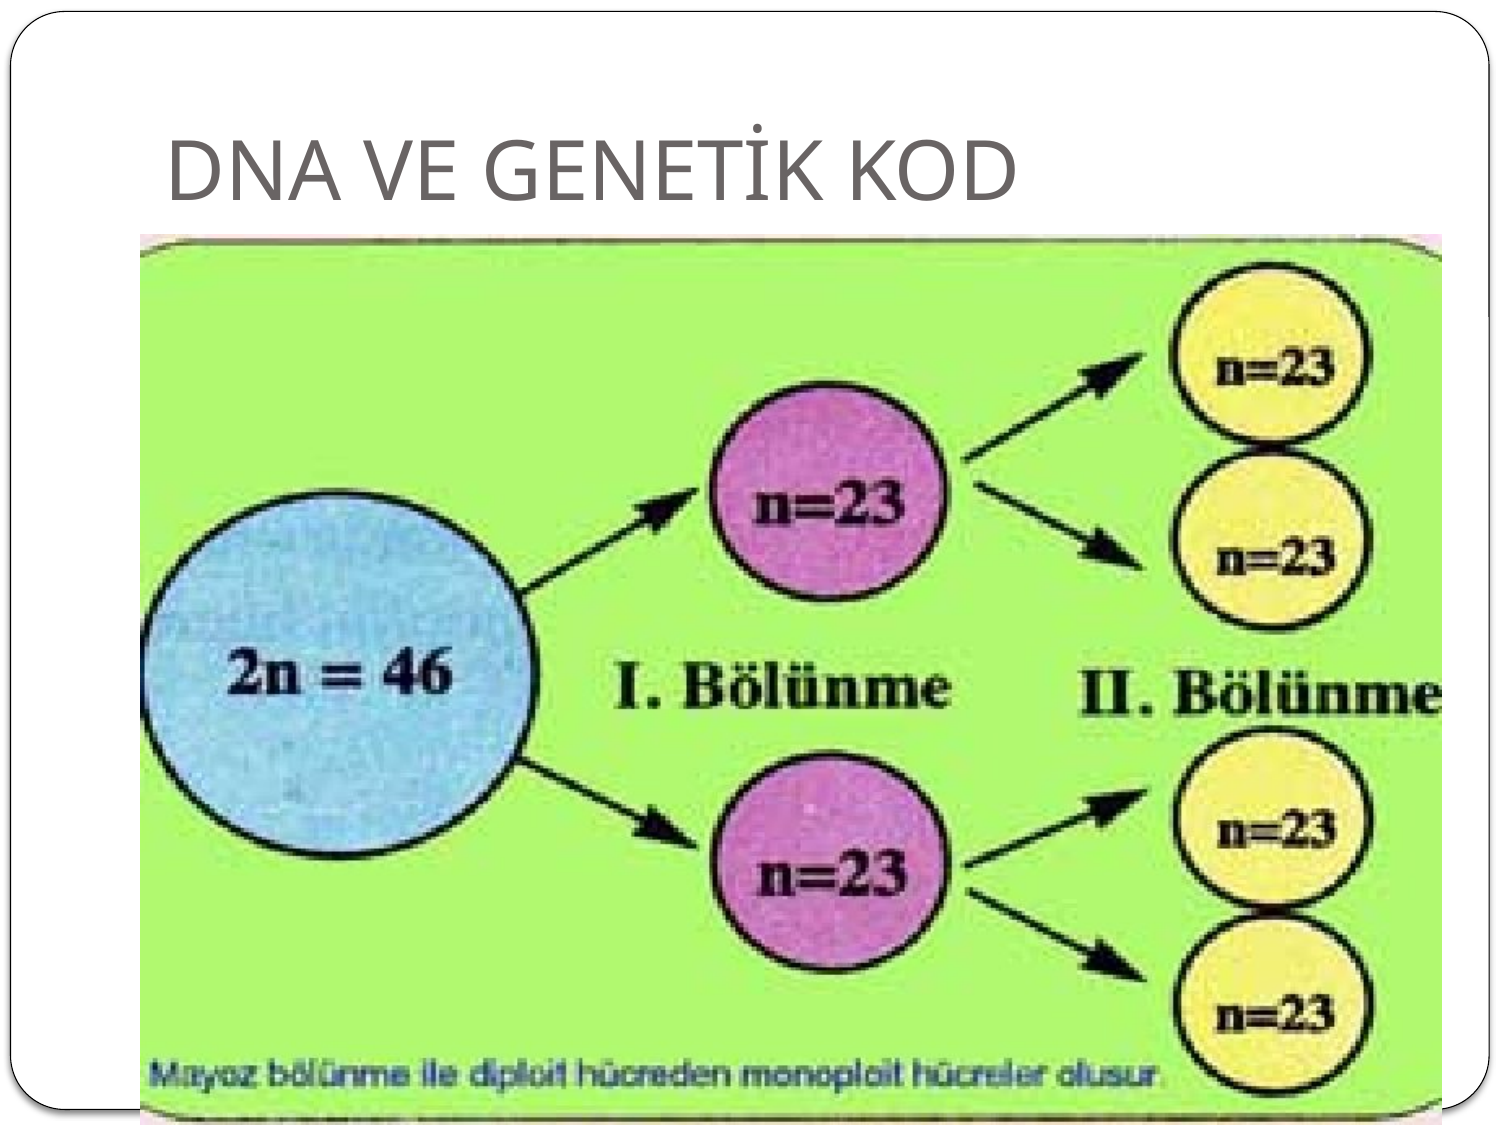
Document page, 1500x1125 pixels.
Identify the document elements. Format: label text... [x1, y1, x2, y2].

title DNA VE GENETİK KOD [150, 45, 1425, 232]
picture [140, 234, 1442, 1125]
